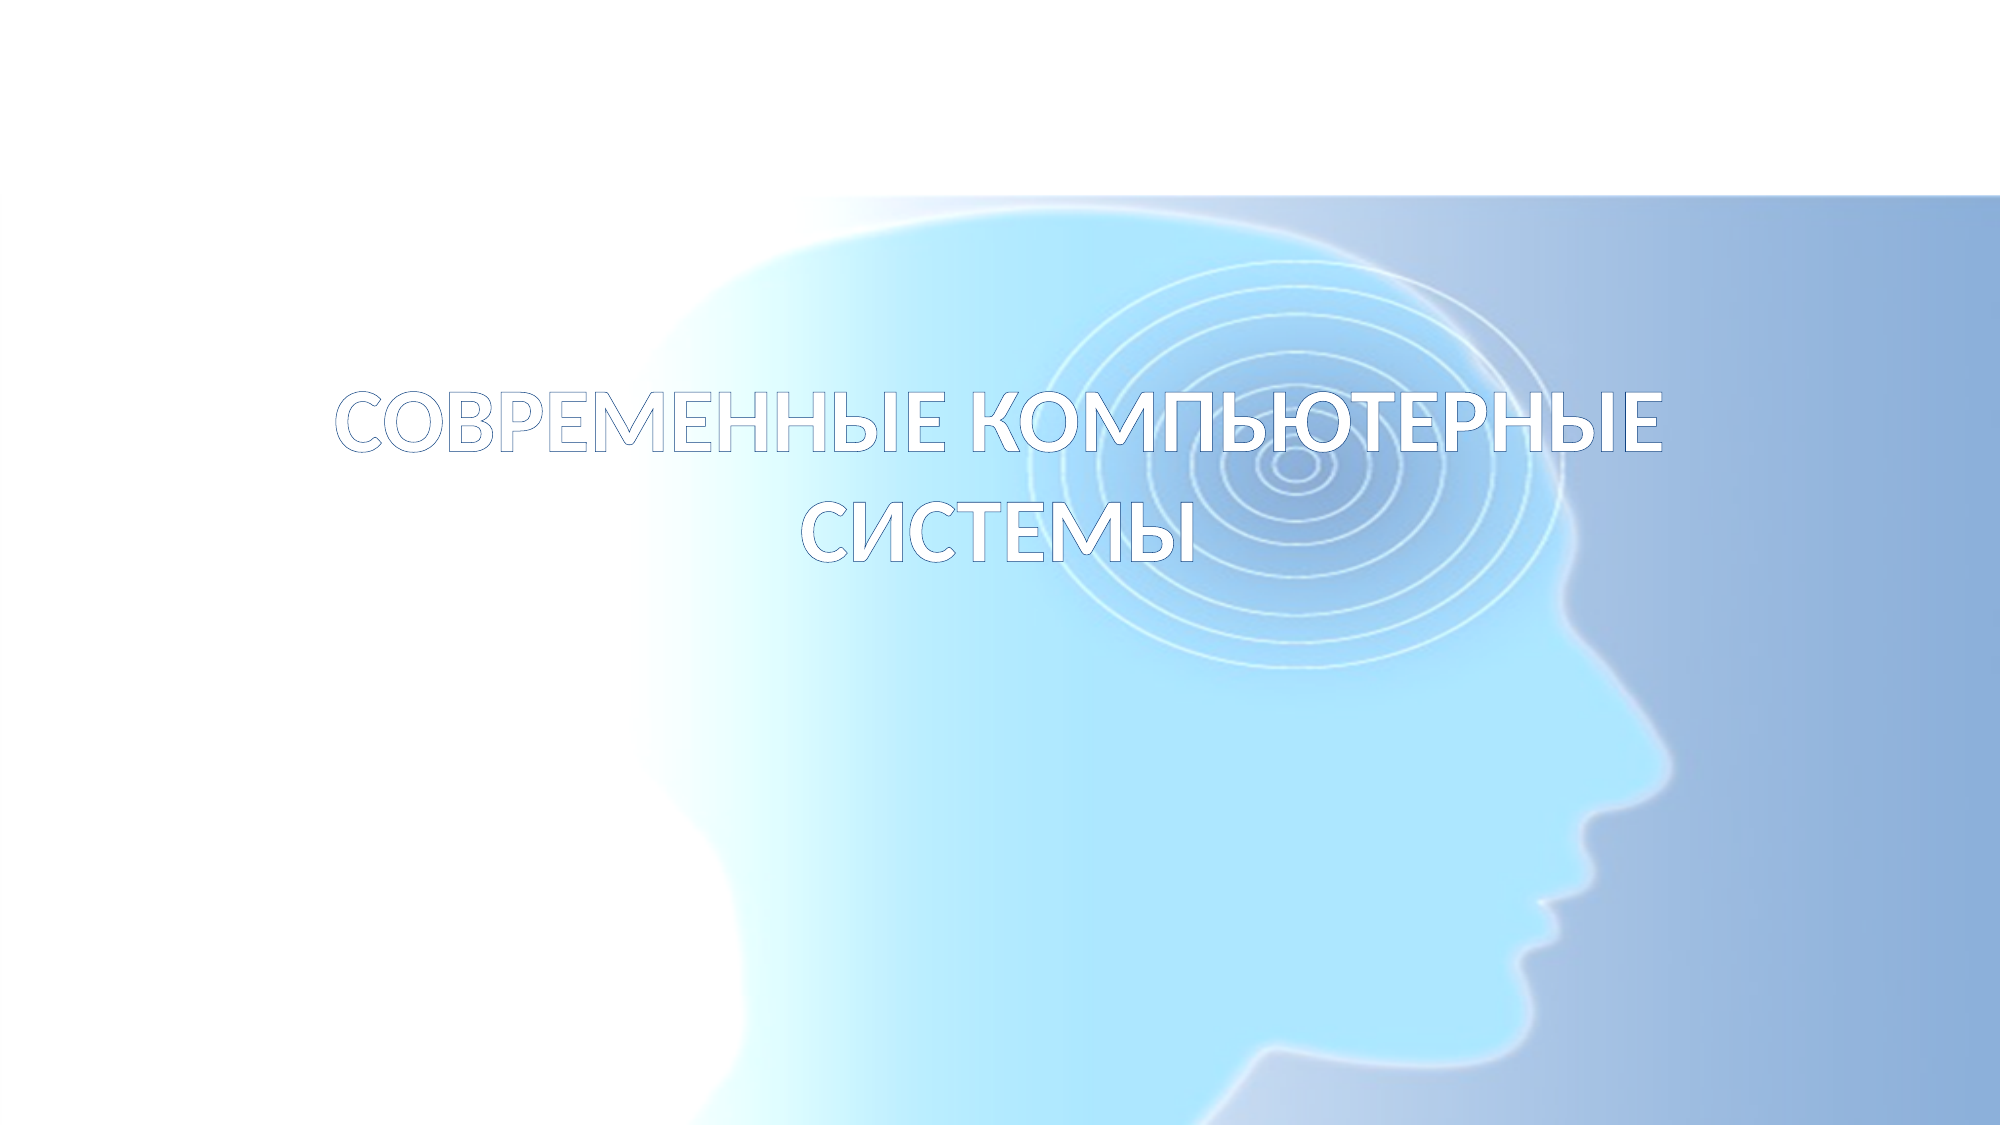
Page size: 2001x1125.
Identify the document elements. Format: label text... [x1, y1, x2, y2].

title СОВРЕМЕННЫЕ КОМПЬЮТЕРНЫЕ СИСТЕМЫ [150, 349, 1850, 591]
picture [0, 0, 2000, 1125]
